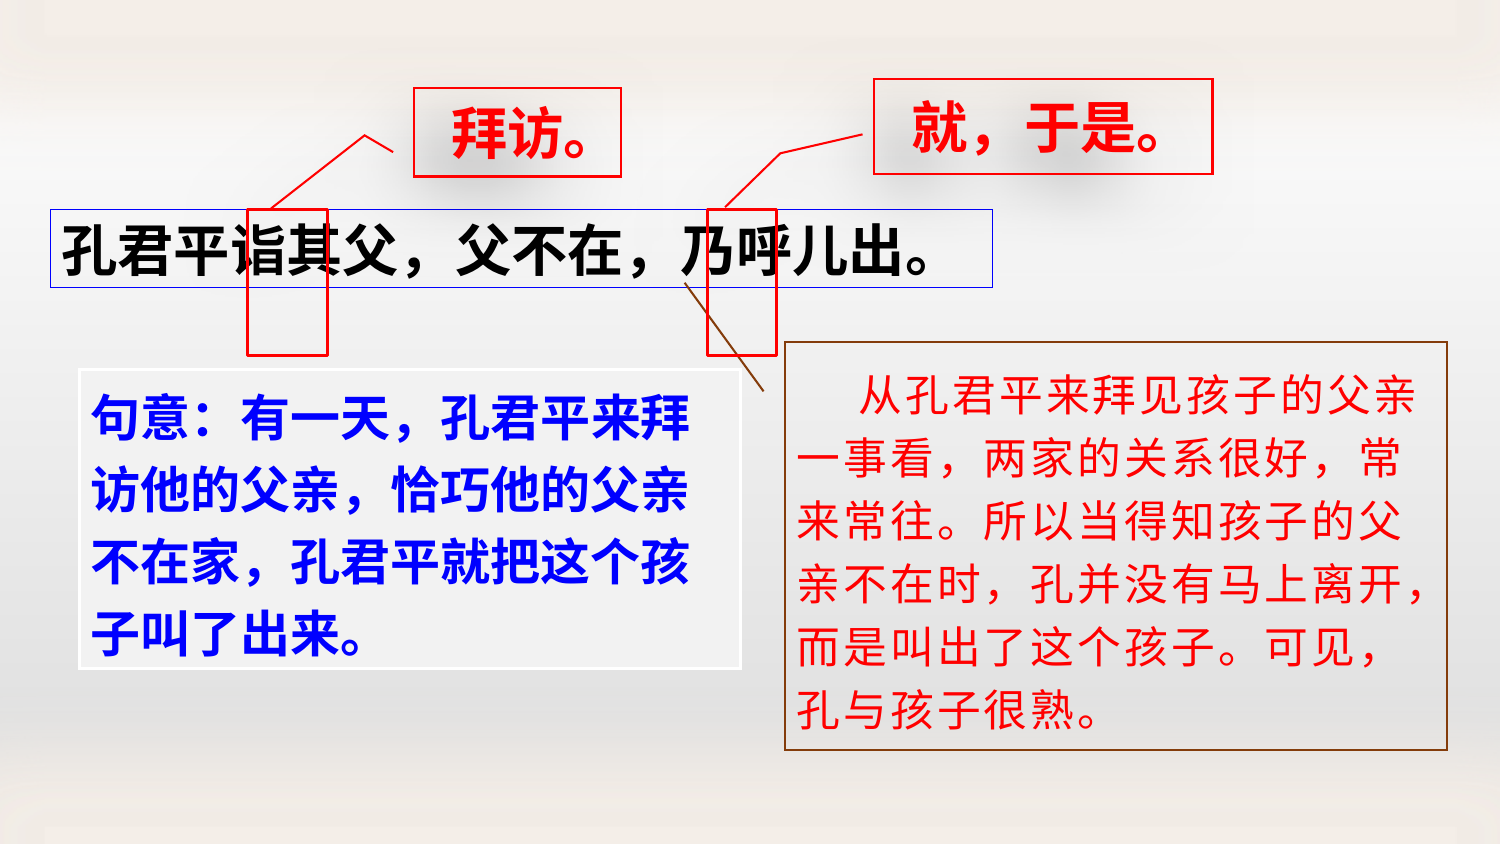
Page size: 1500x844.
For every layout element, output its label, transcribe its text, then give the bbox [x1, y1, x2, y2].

text_box 孔君平诣其父，父不在，乃呼儿出。 [777, 209, 993, 288]
picture [0, 0, 1500, 190]
text_box 孔君平诣其父，父不在，乃呼儿出。 [328, 209, 707, 288]
text_box 就，于是。 [724, 133, 863, 208]
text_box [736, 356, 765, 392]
text_box 就，于是。 [873, 78, 1214, 175]
text_box 句意：有一天，孔君平来拜访他的父亲，恰巧他的父亲不在家，孔君平就把这个孩子叫了出来。 [78, 368, 742, 670]
text_box [707, 209, 777, 356]
text_box [247, 209, 328, 356]
text_box 孔君平诣其父，父不在，乃呼儿出。 [50, 209, 247, 288]
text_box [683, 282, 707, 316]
text_box 拜访。 [413, 87, 622, 178]
text_box 从孔君平来拜见孩子的父亲一事看，两家的关系很好，常来常往。所以当得知孩子的父亲不在时，孔并没有马上离开，而是叫出了这个孩子。可见，孔与孩子很熟。 [784, 341, 1448, 751]
text_box 拜访。 [270, 134, 394, 210]
picture [0, 677, 1500, 844]
